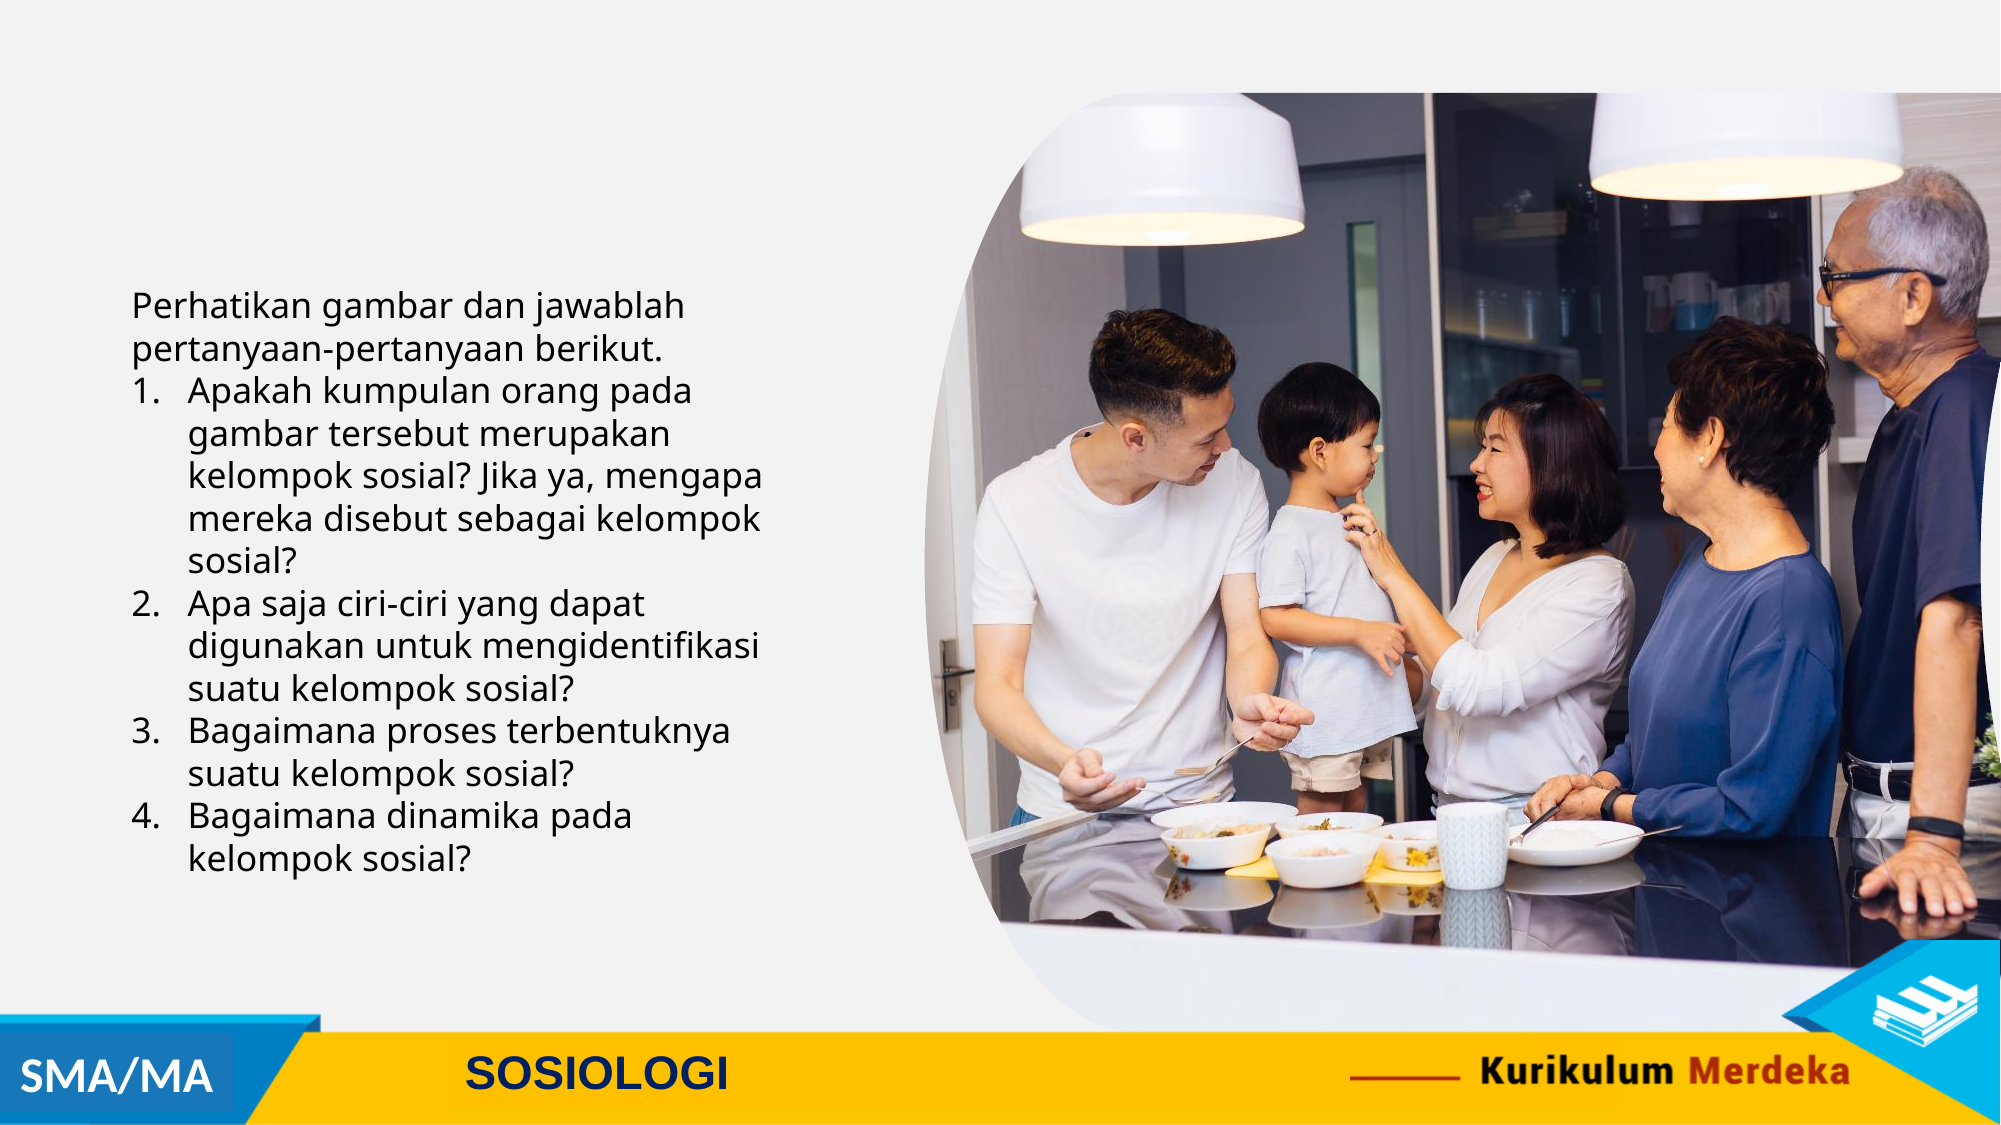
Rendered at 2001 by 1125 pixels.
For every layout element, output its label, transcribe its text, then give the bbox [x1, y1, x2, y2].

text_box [0, 940, 2000, 1125]
text_box Perhatikan gambar dan jawablah pertanyaan-pertanyaan berikut. Apakah kumpulan orang pada gambar tersebut merupakan kelompok sosial? Jika ya, mengapa mereka disebut sebagai kelompok sosial? Apa saja ciri-ciri yang dapat digunakan untuk mengidentifikasi suatu kelompok sosial? Bagaimana proses terbentuknya suatu kelompok sosial? Bagaimana dinamika pada kelompok sosial? [116, 275, 803, 886]
picture [924, 92, 2001, 940]
